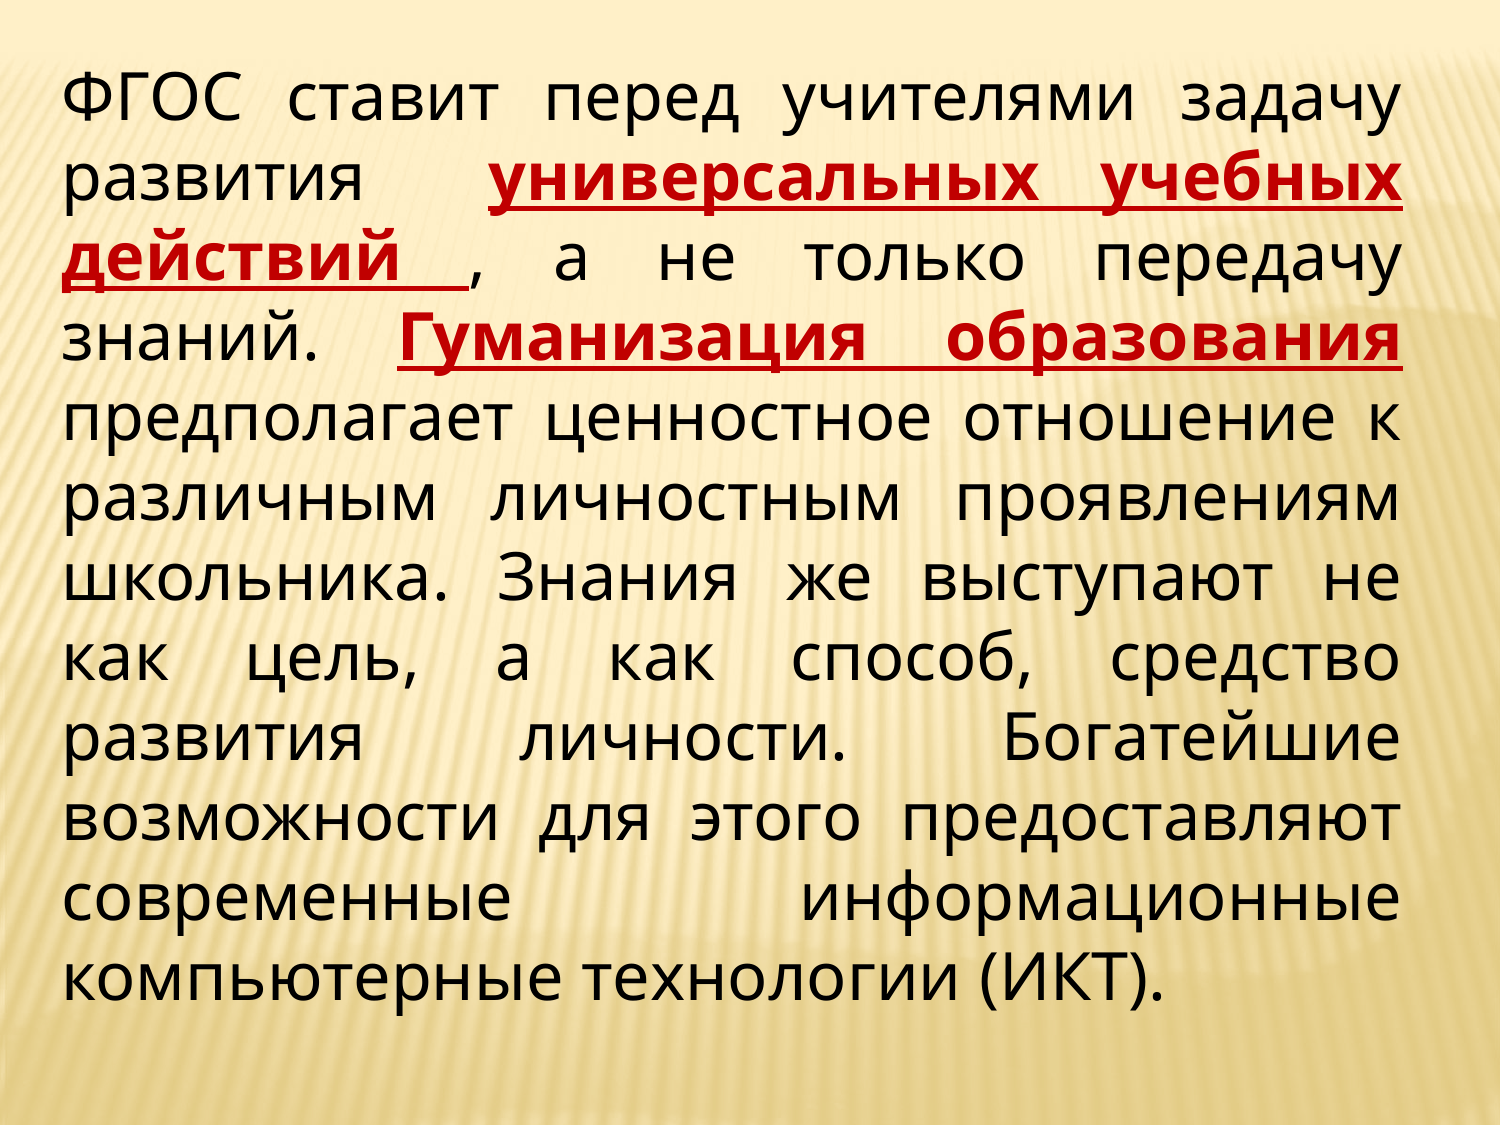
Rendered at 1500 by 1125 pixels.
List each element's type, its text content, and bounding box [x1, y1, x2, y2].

text_box ФГОС ставит перед учителями задачу развития универсальных учебных действий , а не только передачу знаний. Гуманизация образования предполагает ценностное отношение к различным личностным проявлениям школьника. Знания же выступают не как цель, а как способ, средство развития личности. Богатейшие возможности для этого предоставляют современные информационные компьютерные технологии (ИКТ). [46, 46, 1418, 1022]
